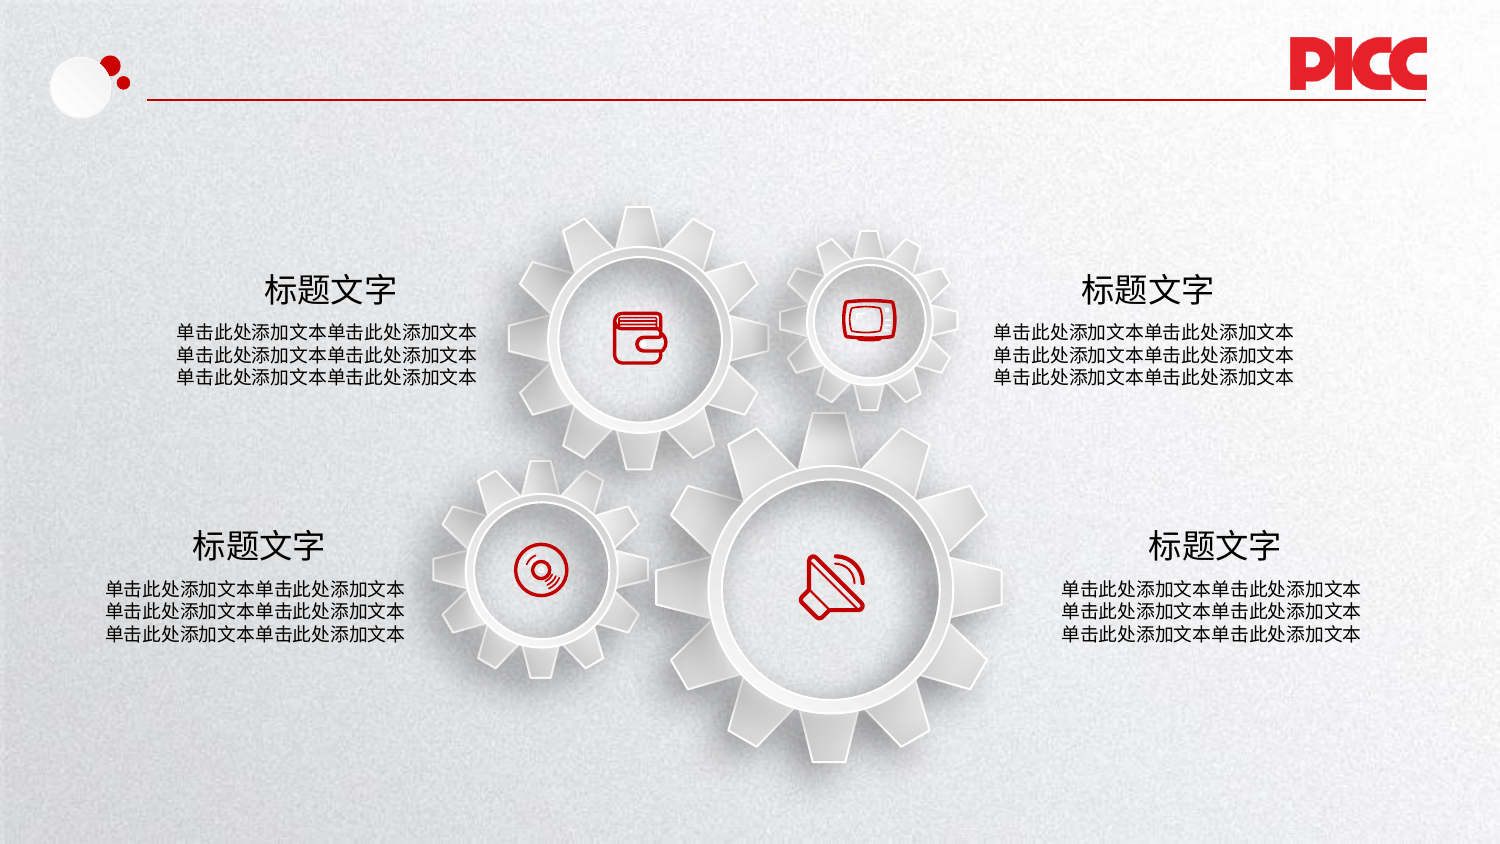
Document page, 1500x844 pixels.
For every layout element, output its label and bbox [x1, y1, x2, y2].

text_box [508, 206, 769, 470]
text_box [993, 268, 1310, 398]
text_box [176, 268, 493, 398]
text_box [433, 460, 648, 678]
text_box [656, 412, 1002, 763]
text_box [779, 230, 958, 411]
text_box [1060, 524, 1377, 654]
picture [0, 0, 1500, 844]
text_box [104, 524, 421, 654]
